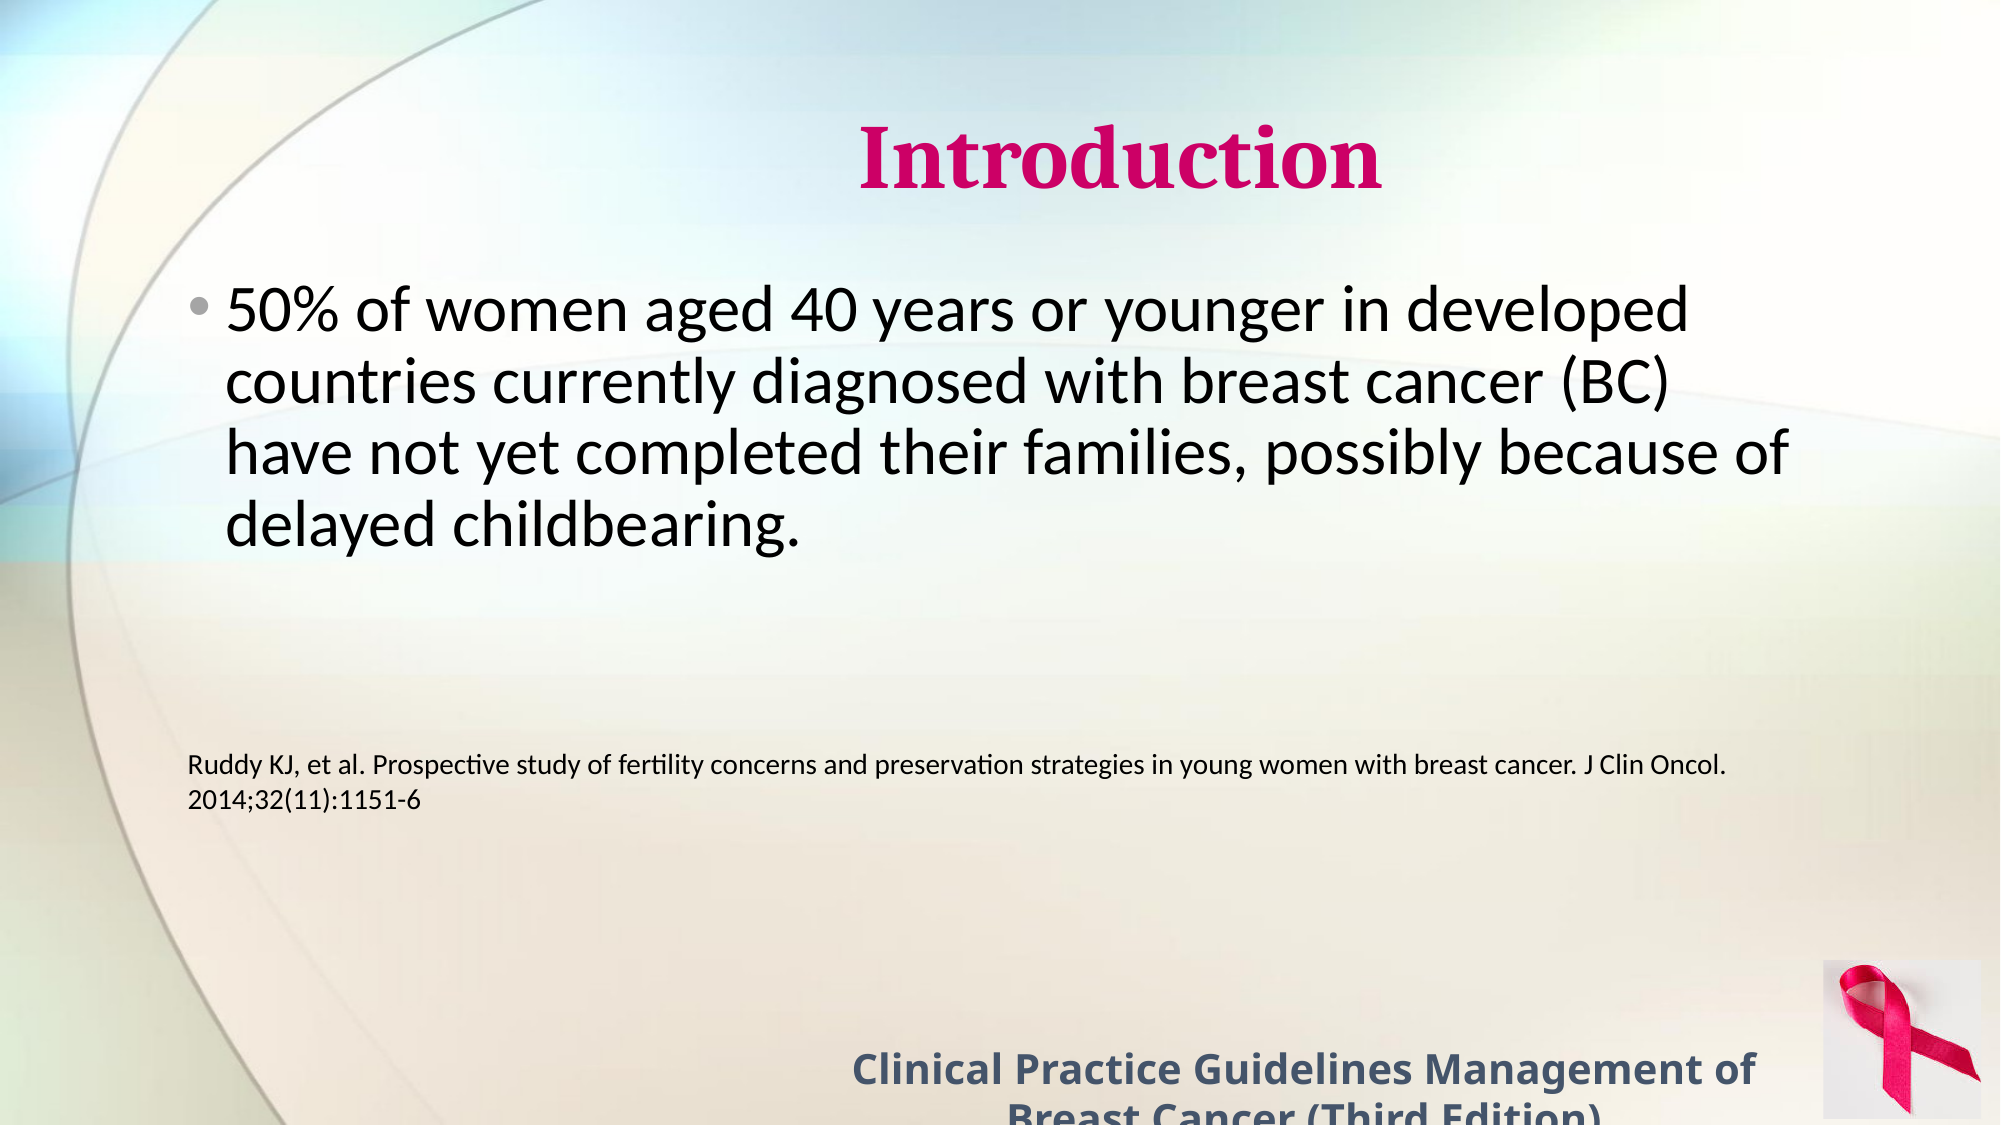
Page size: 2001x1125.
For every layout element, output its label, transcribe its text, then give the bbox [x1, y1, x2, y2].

text_box Clinical Practice Guidelines Management of Breast Cancer (Third Edition) [788, 1035, 1820, 1125]
slide_number 3 [1325, 1042, 1813, 1103]
title Introduction [381, 43, 1863, 261]
picture [0, 0, 2001, 1125]
list 50% of women aged 40 years or younger in developed coun­tries currently diagnosed with breast cancer (BC) have not yet com­pleted their families, possibly because of delayed childbearing. Ruddy KJ, et al. Prospective study of fertility concerns and preservation strategies in young women with breast cancer. J Clin Oncol. 2014;32(11):1151-6 [172, 266, 1826, 980]
